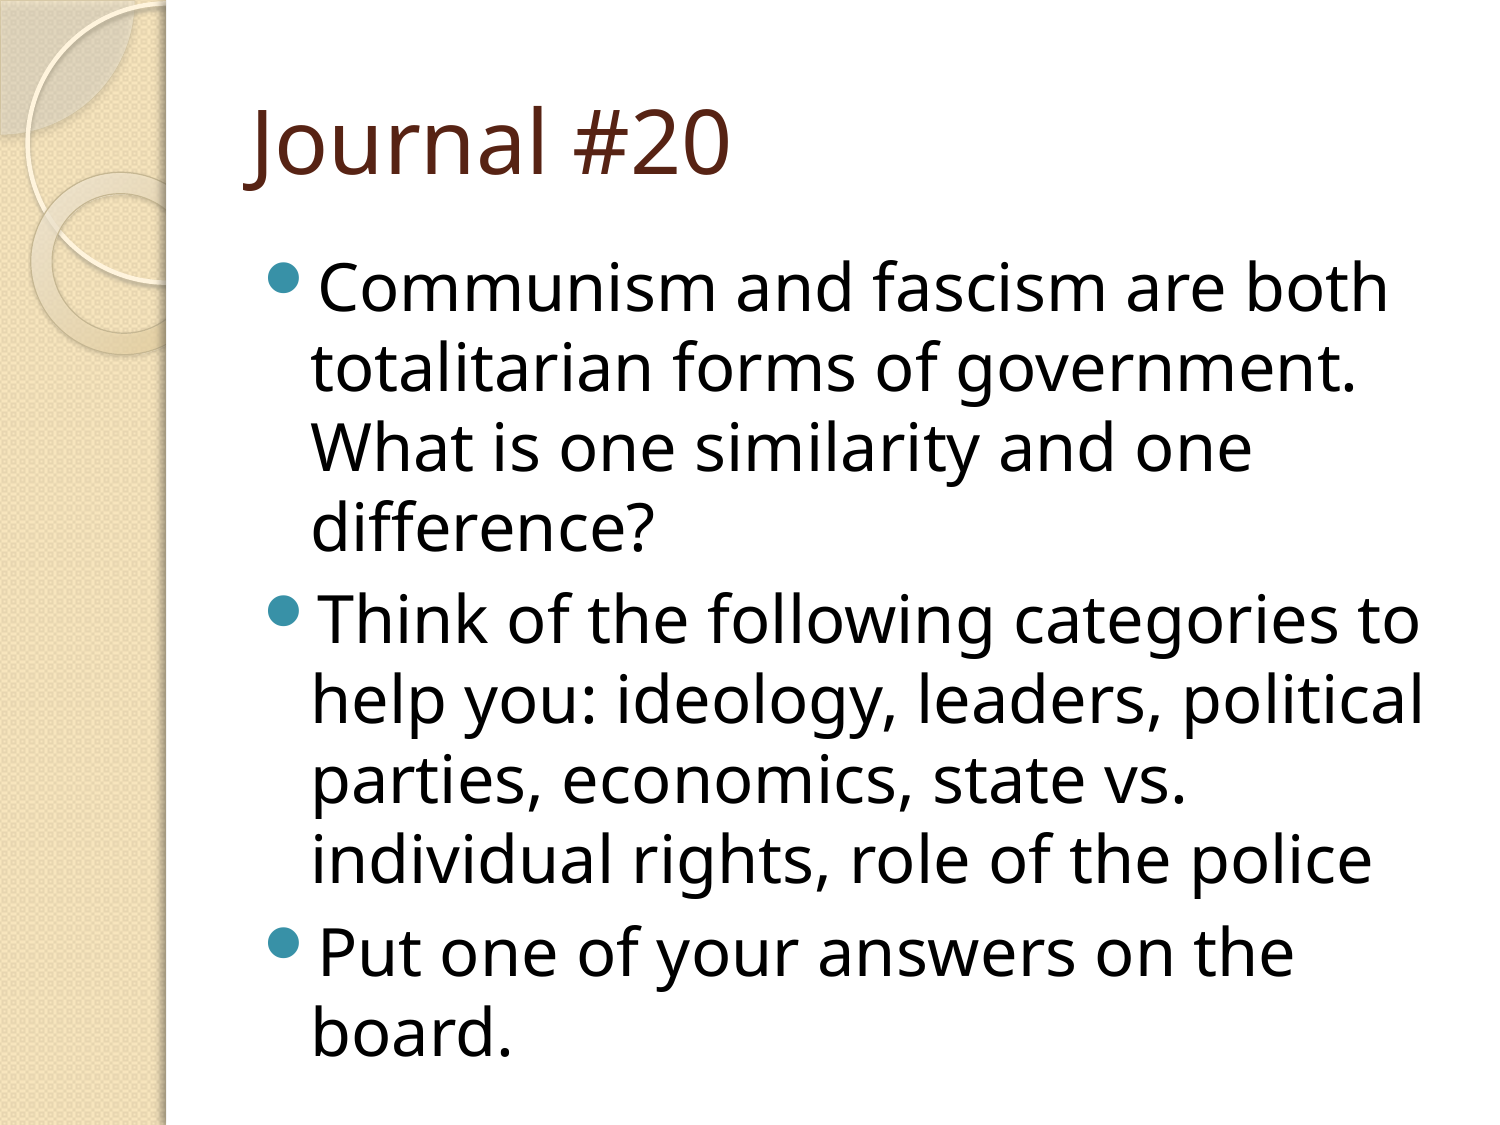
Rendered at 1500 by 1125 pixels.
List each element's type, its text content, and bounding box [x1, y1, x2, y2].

title Journal #20 [235, 45, 1466, 233]
list Communism and fascism are both totalitarian forms of government. What is one similarity and one difference? Think of the following categories to help you: ideology, leaders, political parties, economics, state vs. individual rights, role of the police Put one of your answers on the board. [235, 237, 1466, 1025]
